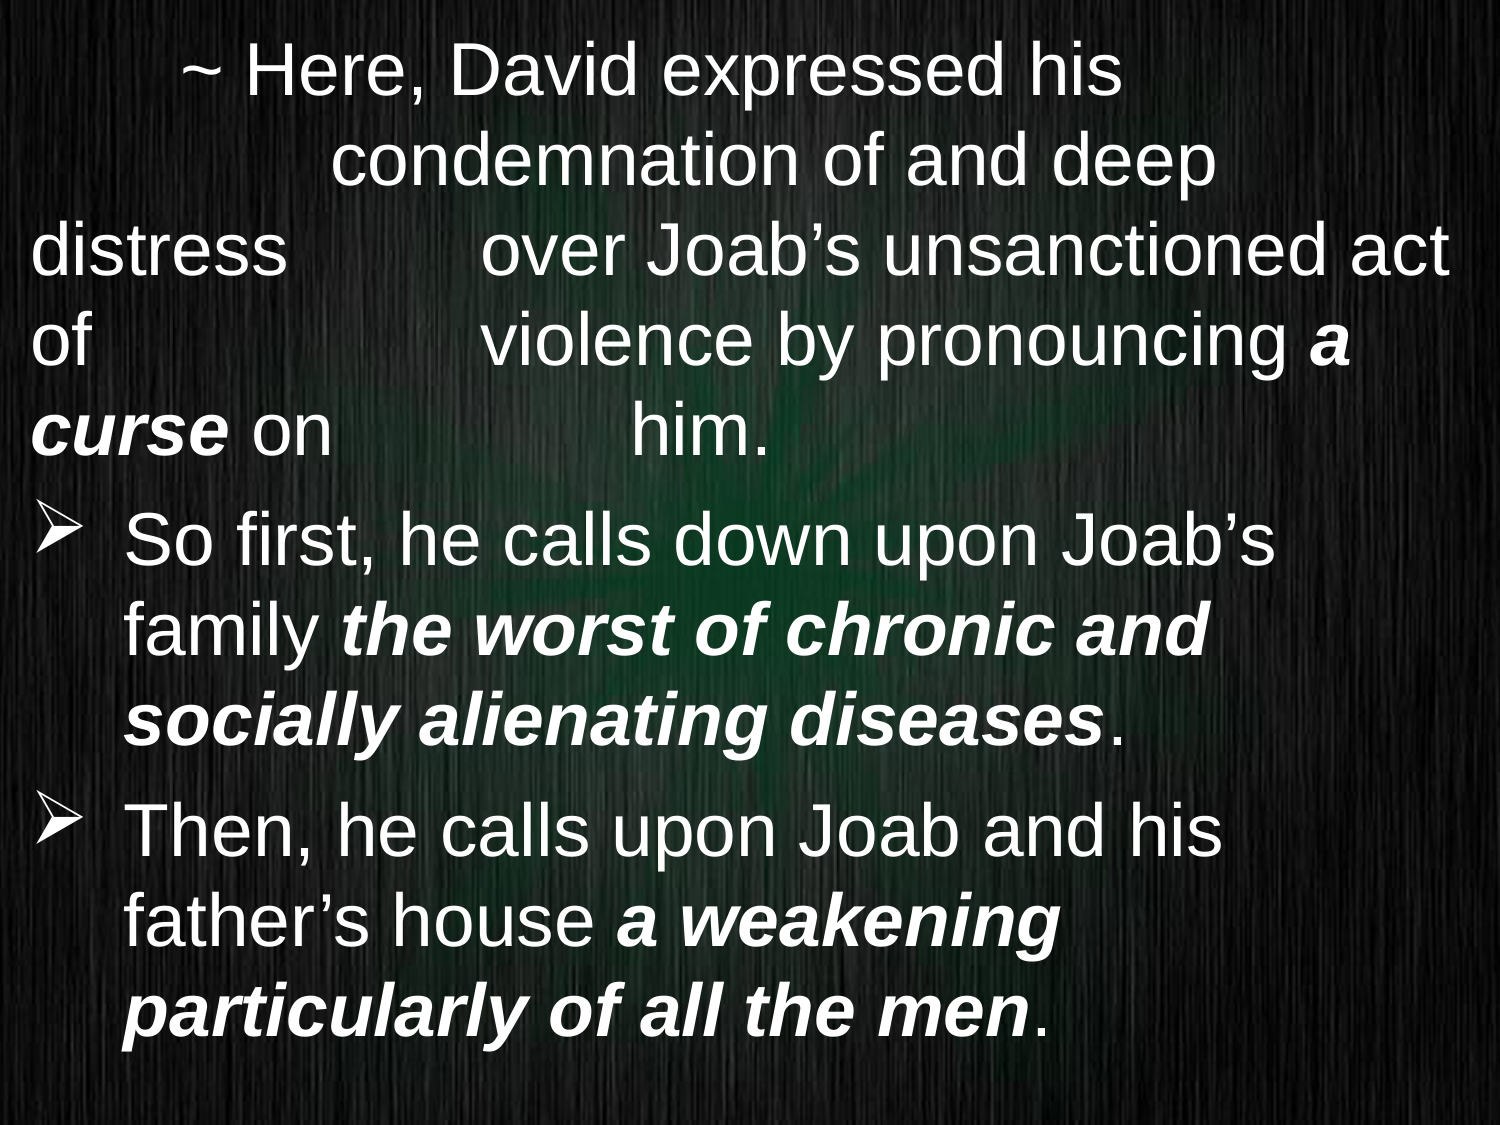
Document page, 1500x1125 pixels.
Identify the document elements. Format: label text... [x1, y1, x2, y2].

picture [0, 0, 1500, 1125]
subtitle ~ Here, David expressed his condemnation of and deep distress over Joab’s unsanctioned act of violence by pronouncing a curse on him. So first, he calls down upon Joab’s family the worst of chronic and socially alienating diseases. Then, he calls upon Joab and his father’s house a weakening particularly of all the men. [15, 12, 1485, 1112]
